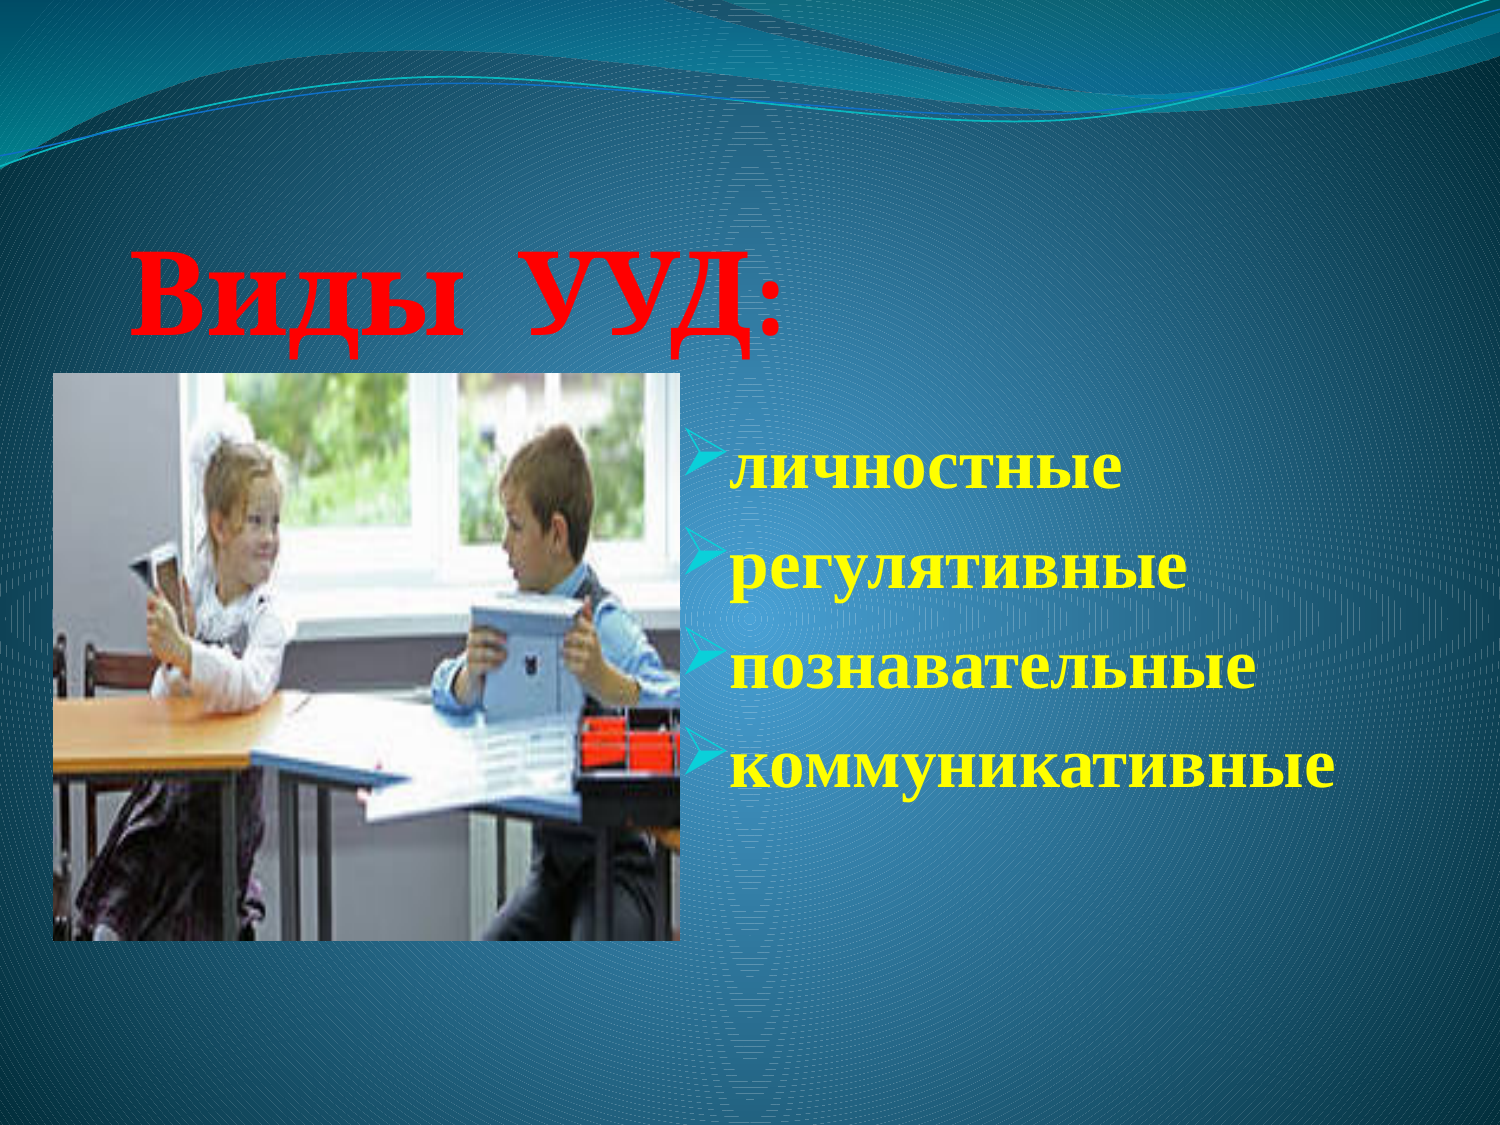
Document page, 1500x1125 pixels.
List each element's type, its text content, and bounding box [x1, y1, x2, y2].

picture [52, 373, 680, 941]
title Виды УУД: [128, 117, 1404, 359]
subtitle личностные регулятивные познавательные коммуникативные [686, 410, 1355, 881]
